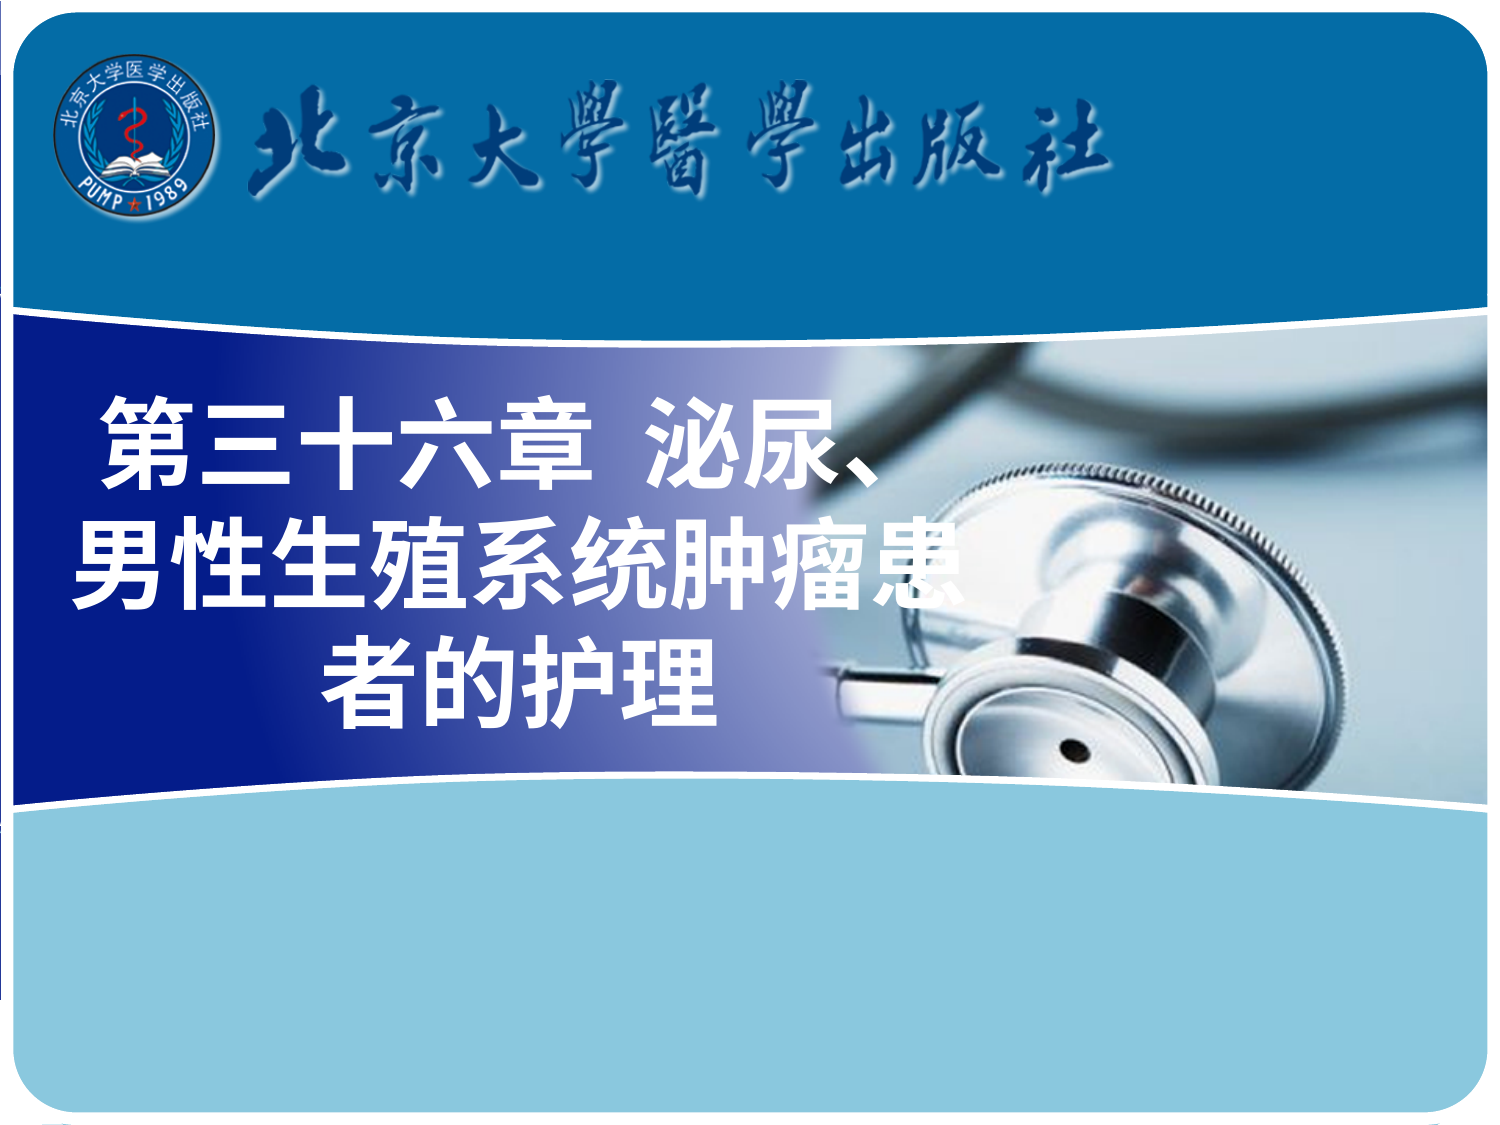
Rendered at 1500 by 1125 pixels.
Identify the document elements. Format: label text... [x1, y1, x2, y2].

picture [14, 315, 1487, 805]
picture [53, 54, 1117, 225]
title 第三十六章 泌尿、男性生殖系统肿瘤患者的护理 [52, 373, 987, 749]
